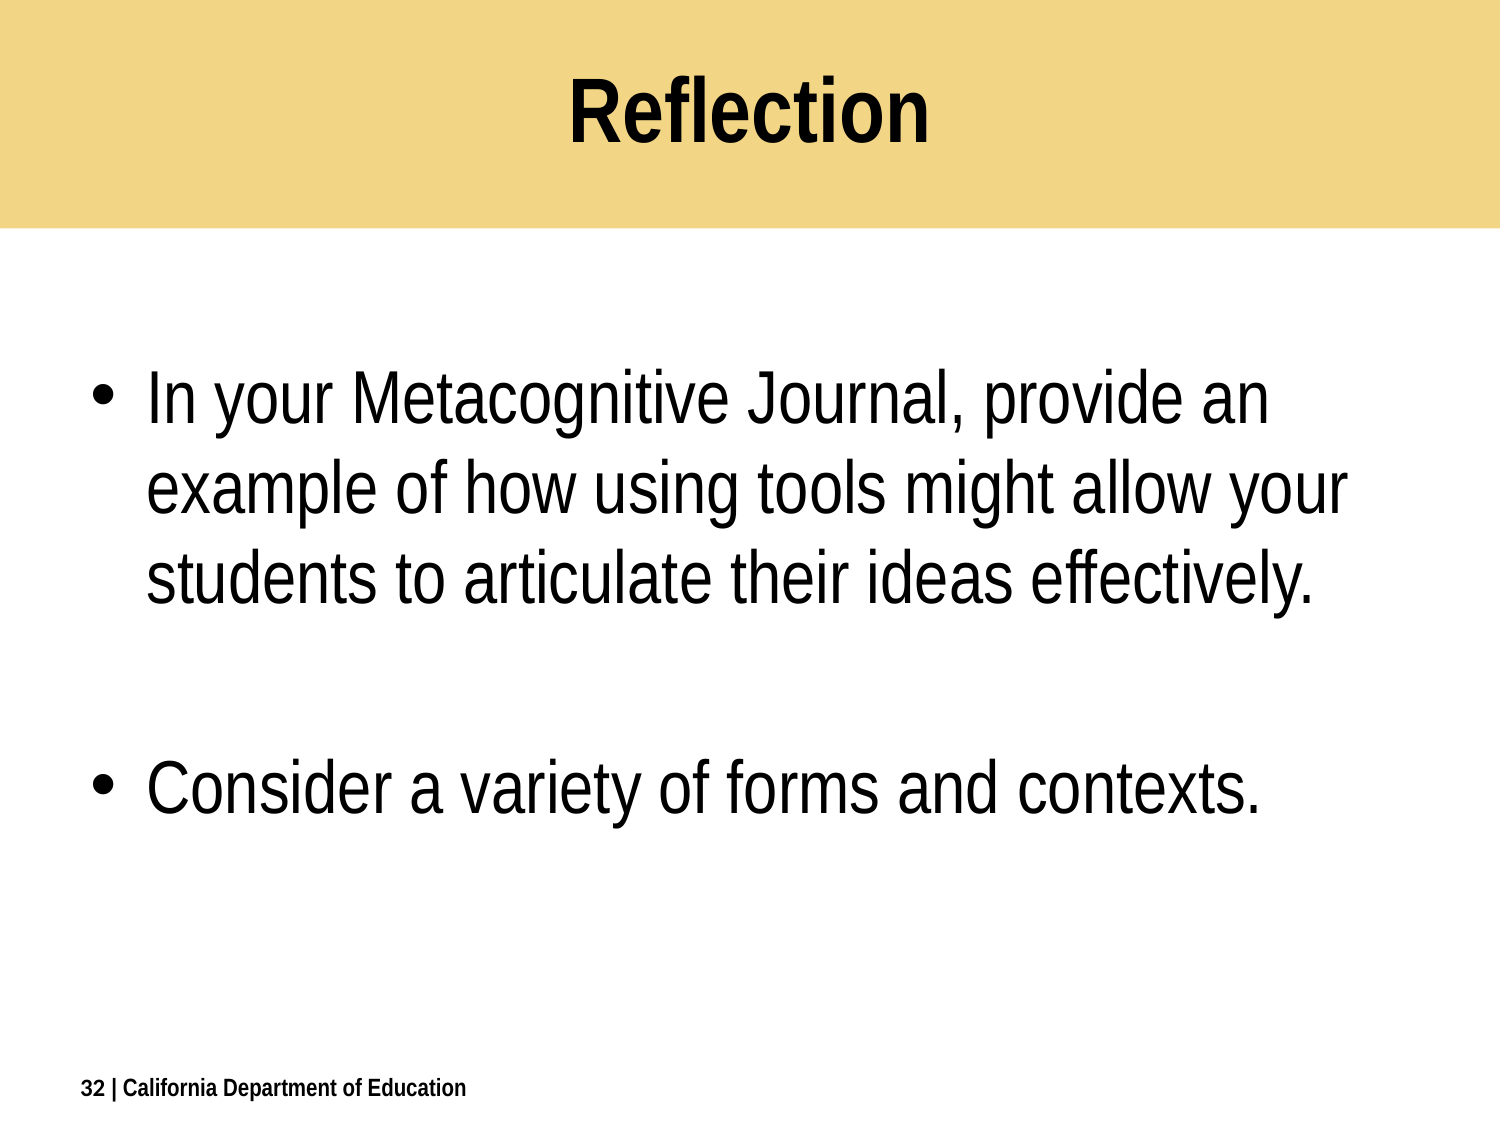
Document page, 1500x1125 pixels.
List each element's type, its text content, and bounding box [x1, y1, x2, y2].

title Reflection [75, 11, 1425, 200]
footer | California Department of Education [121, 1064, 699, 1124]
slide_number 32 [55, 1064, 121, 1124]
list In your Metacognitive Journal, provide an example of how using tools might allow your students to articulate their ideas effectively. Consider a variety of forms and contexts. [75, 340, 1425, 1054]
